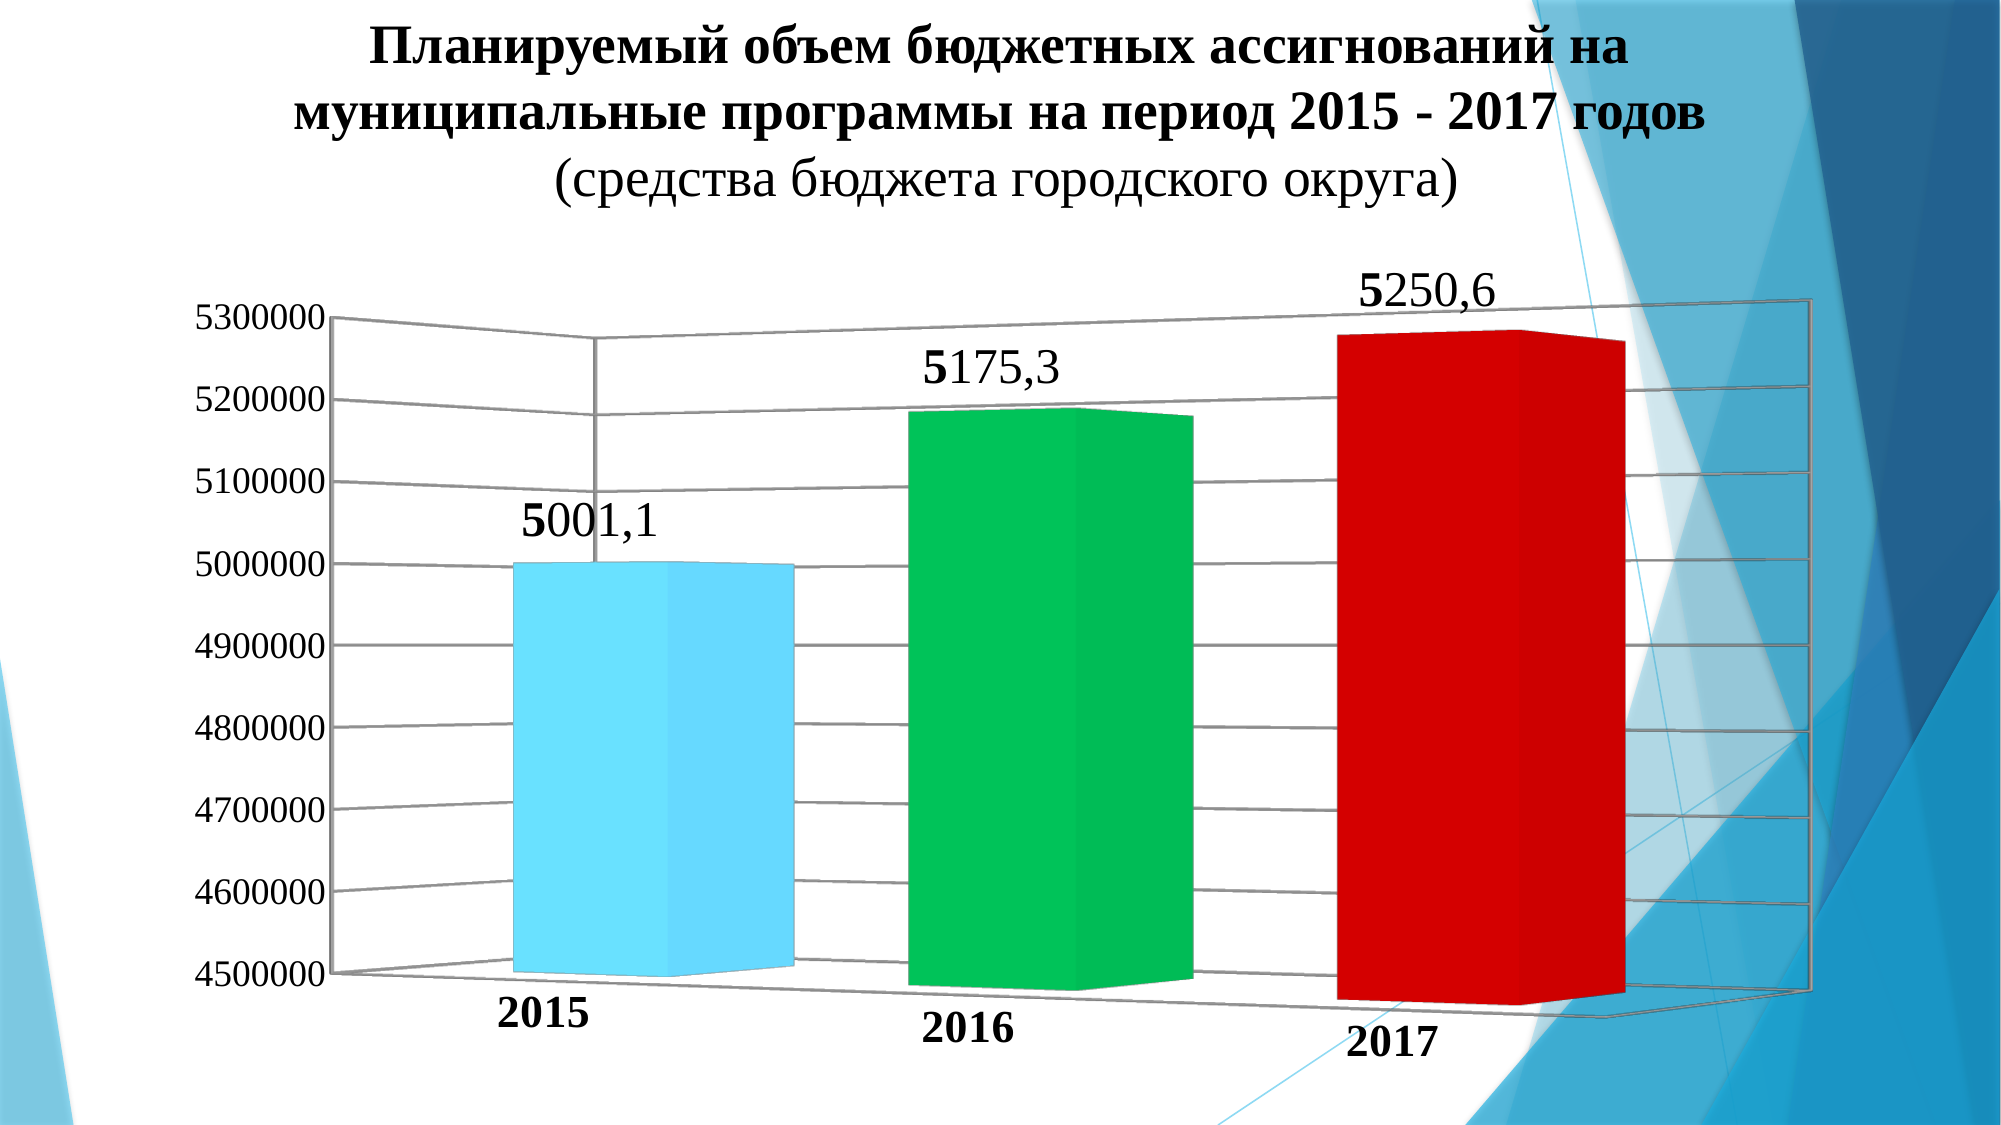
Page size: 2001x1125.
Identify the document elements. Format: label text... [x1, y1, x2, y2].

title Планируемый объем бюджетных ассигнований на муниципальные программы на период 2015 - 2017 годов (средства бюджета городского округа) [0, 0, 2000, 217]
chart [90, 255, 1918, 1084]
